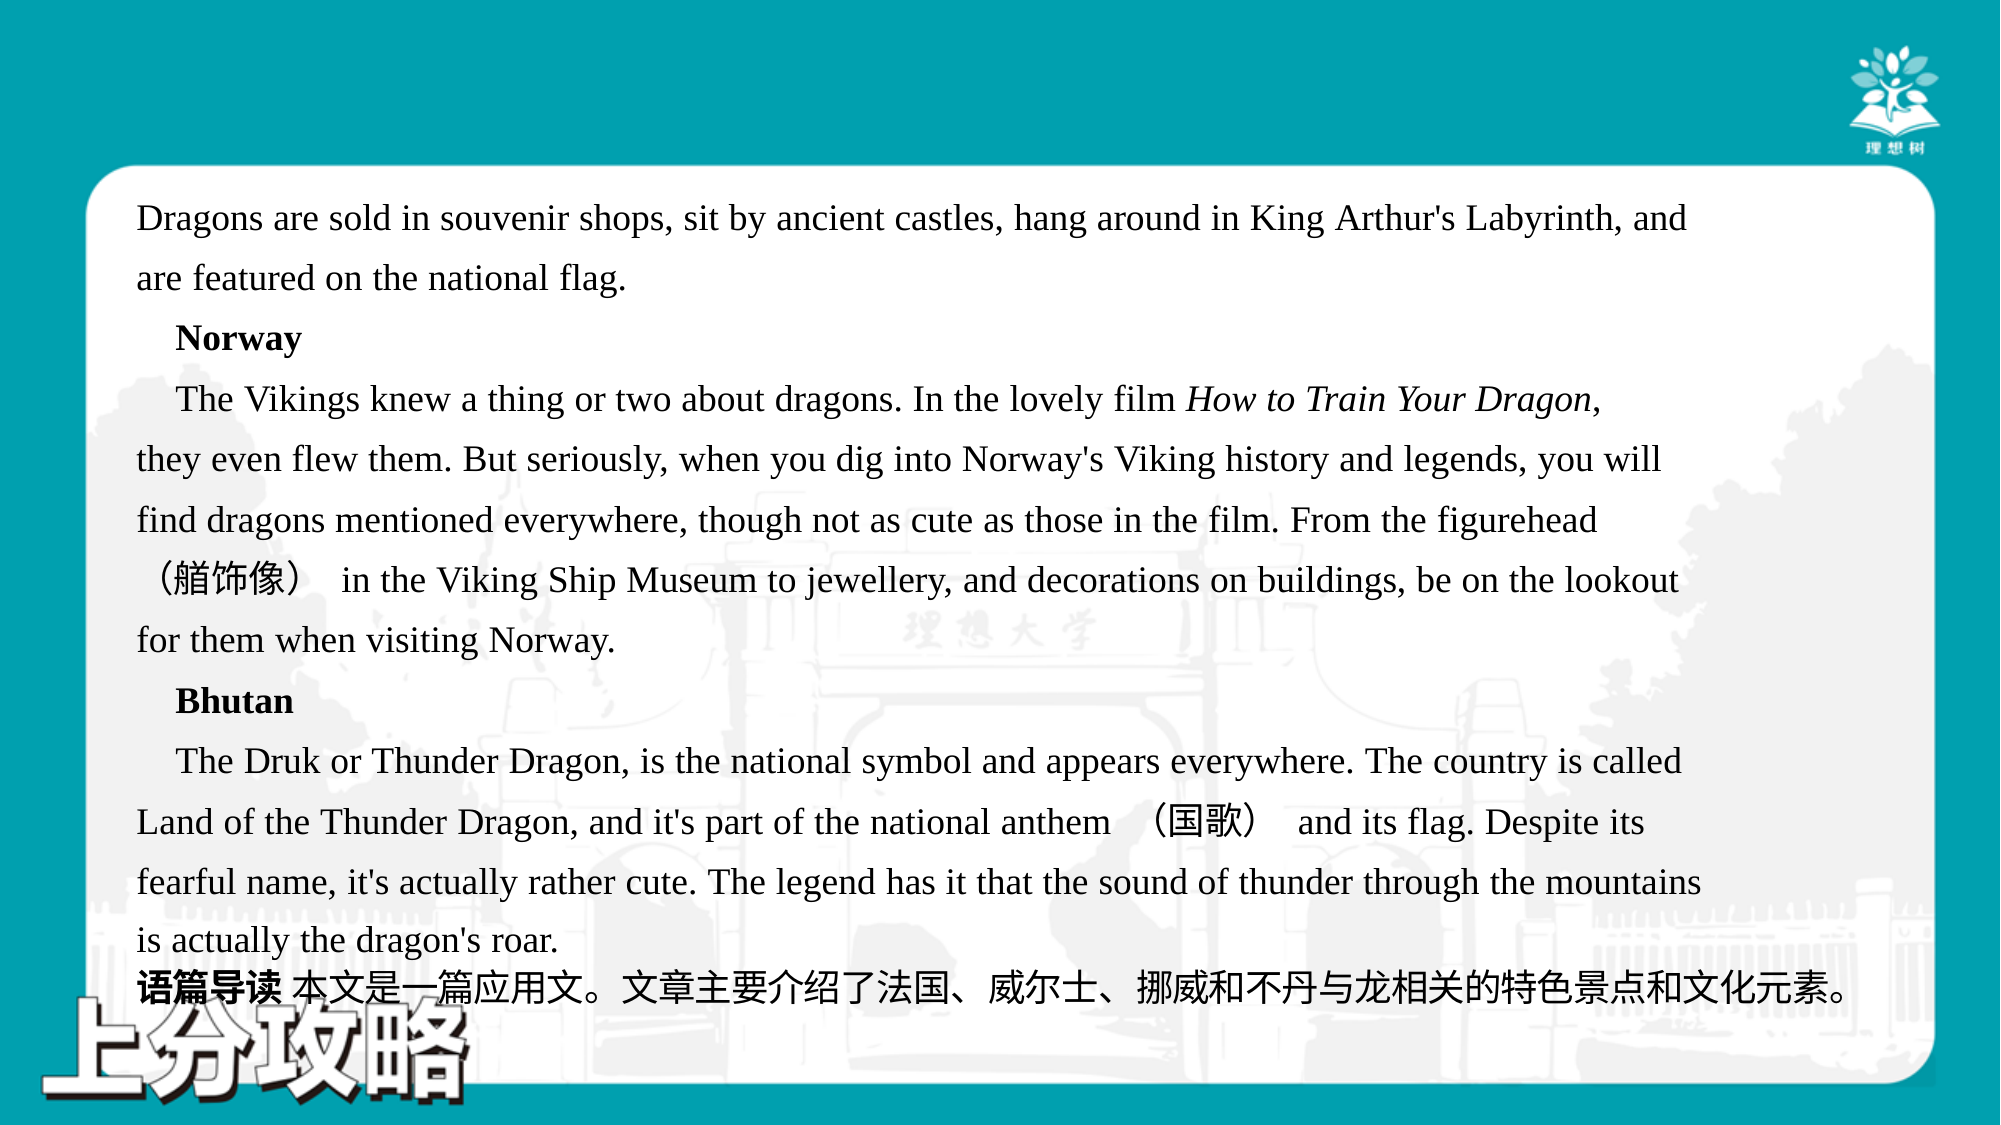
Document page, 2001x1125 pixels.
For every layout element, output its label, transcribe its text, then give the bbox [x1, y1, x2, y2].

picture [0, 0, 2000, 1125]
text_box Dragons are sold in souvenir shops, sit by ancient castles, hang around in King Arthur's Labyrinth, and are featured on the national flag. Norway The Vikings knew a thing or two about dragons. In the lovely film How to Train Your Dragon, they even flew them. But seriously, when you dig into Norway's Viking history and legends, you will find dragons mentioned everywhere, though not as cute as those in the film. From the figurehead （艏饰像） in the Viking Ship Museum to jewellery, and decorations on buildings, be on the lookout for them when visiting Norway. Bhutan The Druk or Thunder Dragon, is the national symbol and appears everywhere. The country is called Land of the Thunder Dragon, and it's part of the national anthem （国歌） and its flag. Despite its fearful name, it's actually rather cute. The legend has it that the sound of thunder through the mountains is actually the dragon's roar.#6.1 [136, 177, 1865, 950]
text_box 语篇导读 本文是一篇应用文。文章主要介绍了法国、威尔士、挪威和不丹与龙相关的特色景点和文化元素。 [136, 950, 1865, 1004]
